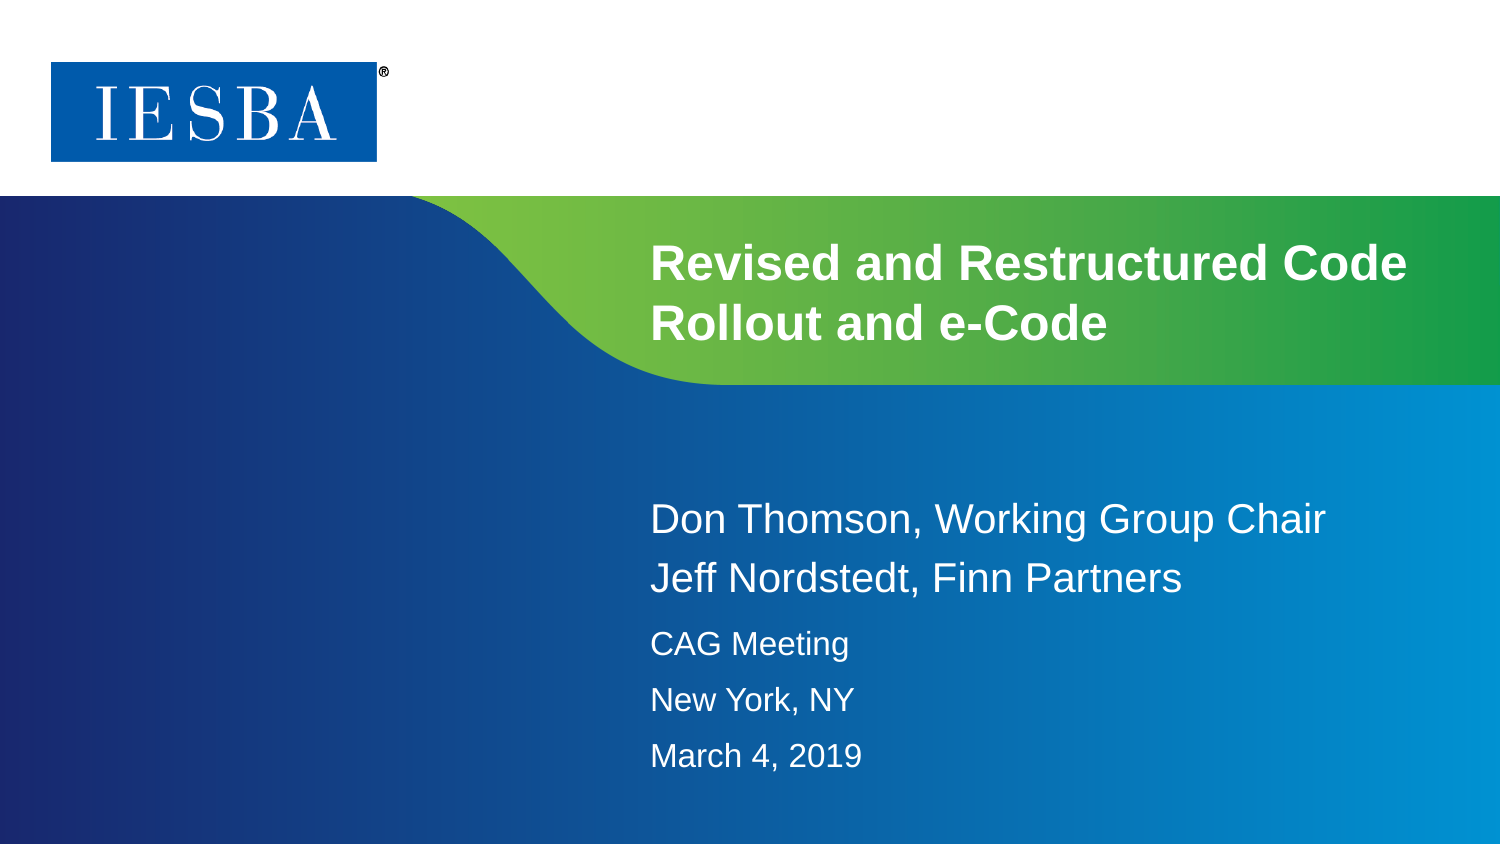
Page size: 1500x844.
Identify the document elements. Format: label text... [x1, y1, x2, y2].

text_box Don Thomson, Working Group Chair Jeff Nordstedt, Finn Partners [649, 492, 1488, 622]
title Revised and Restructured Code Rollout and e-Code [650, 229, 1488, 352]
picture [51, 62, 389, 162]
picture [412, 196, 1500, 385]
subtitle CAG Meeting New York, NY March 4, 2019 [650, 621, 1450, 797]
